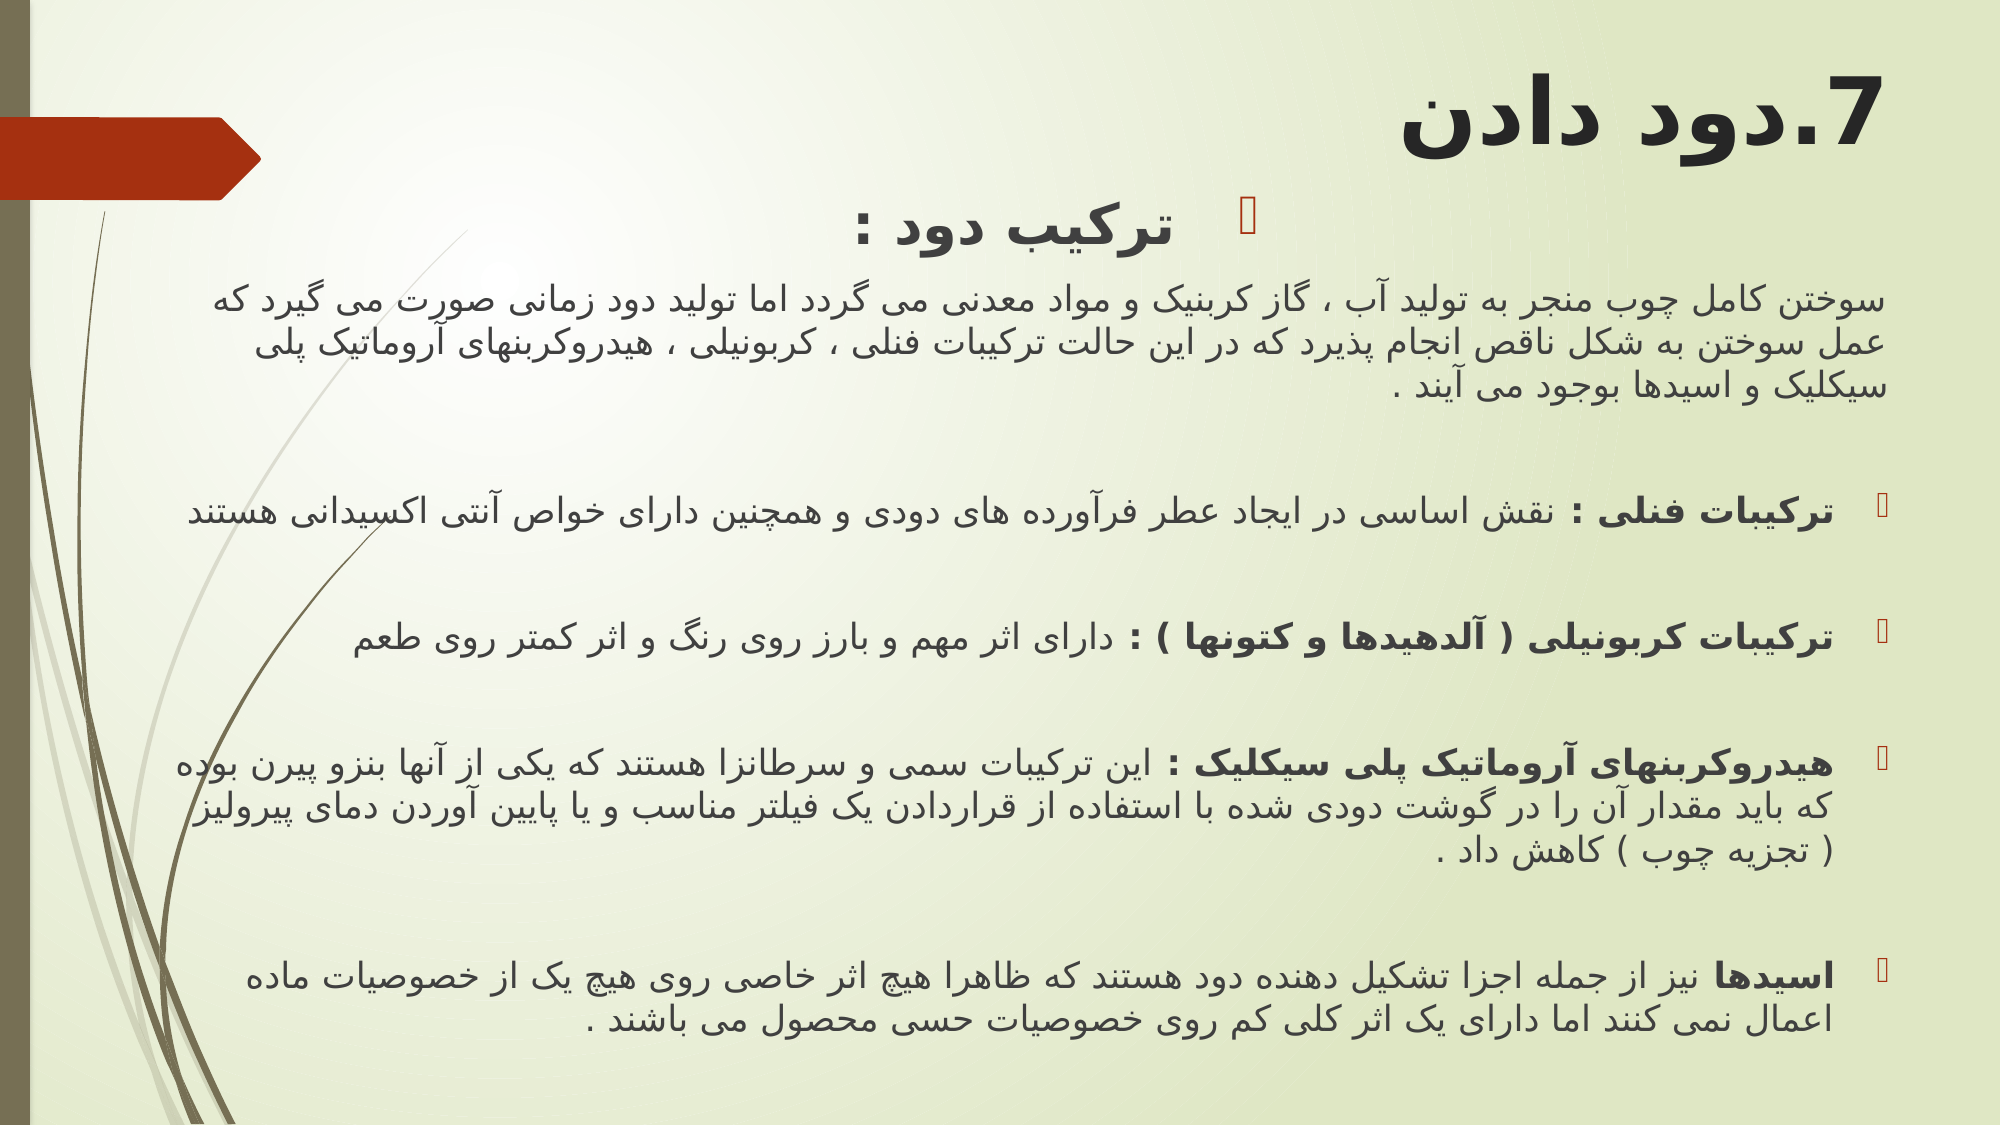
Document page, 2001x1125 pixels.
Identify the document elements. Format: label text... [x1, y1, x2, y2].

list ترکیب دود : سوختن کامل چوب منجر به تولید آب ، گاز کربنیک و مواد معدنی می گردد اما تولید دود زمانی صورت می گیرد که عمل سوختن به شکل ناقص انجام پذیرد که در این حالت ترکیبات فنلی ، کربونیلی ، هیدروکربنهای آروماتیک پلی سیکلیک و اسیدها بوجود می آیند . ترکیبات فنلی : نقش اساسی در ایجاد عطر فرآورده های دودی و همچنین دارای خواص آنتی اکسیدانی هستند ترکیبات کربونیلی ( آلدهیدها و کتونها ) : دارای اثر مهم و بارز روی رنگ و اثر کمتر روی طعم هیدروکربنهای آروماتیک پلی سیکلیک : این ترکیبات سمی و سرطانزا هستند که یکی از آنها بنزو پیرن بوده که باید مقدار آن را در گوشت دودی شده با استفاده از قراردادن یک فیلتر مناسب و یا پایین آوردن دمای پیرولیز ( تجزیه چوب ) کاهش داد . اسیدها نیز از جمله اجزا تشکیل دهنده دود هستند که ظاهرا هیچ اثر خاصی روی هیچ یک از خصوصیات ماده اعمال نمی کنند اما دارای یک اثر کلی کم روی خصوصیات حسی محصول می باشند . [158, 180, 1905, 1061]
title 7.دود دادن [442, 44, 1905, 180]
